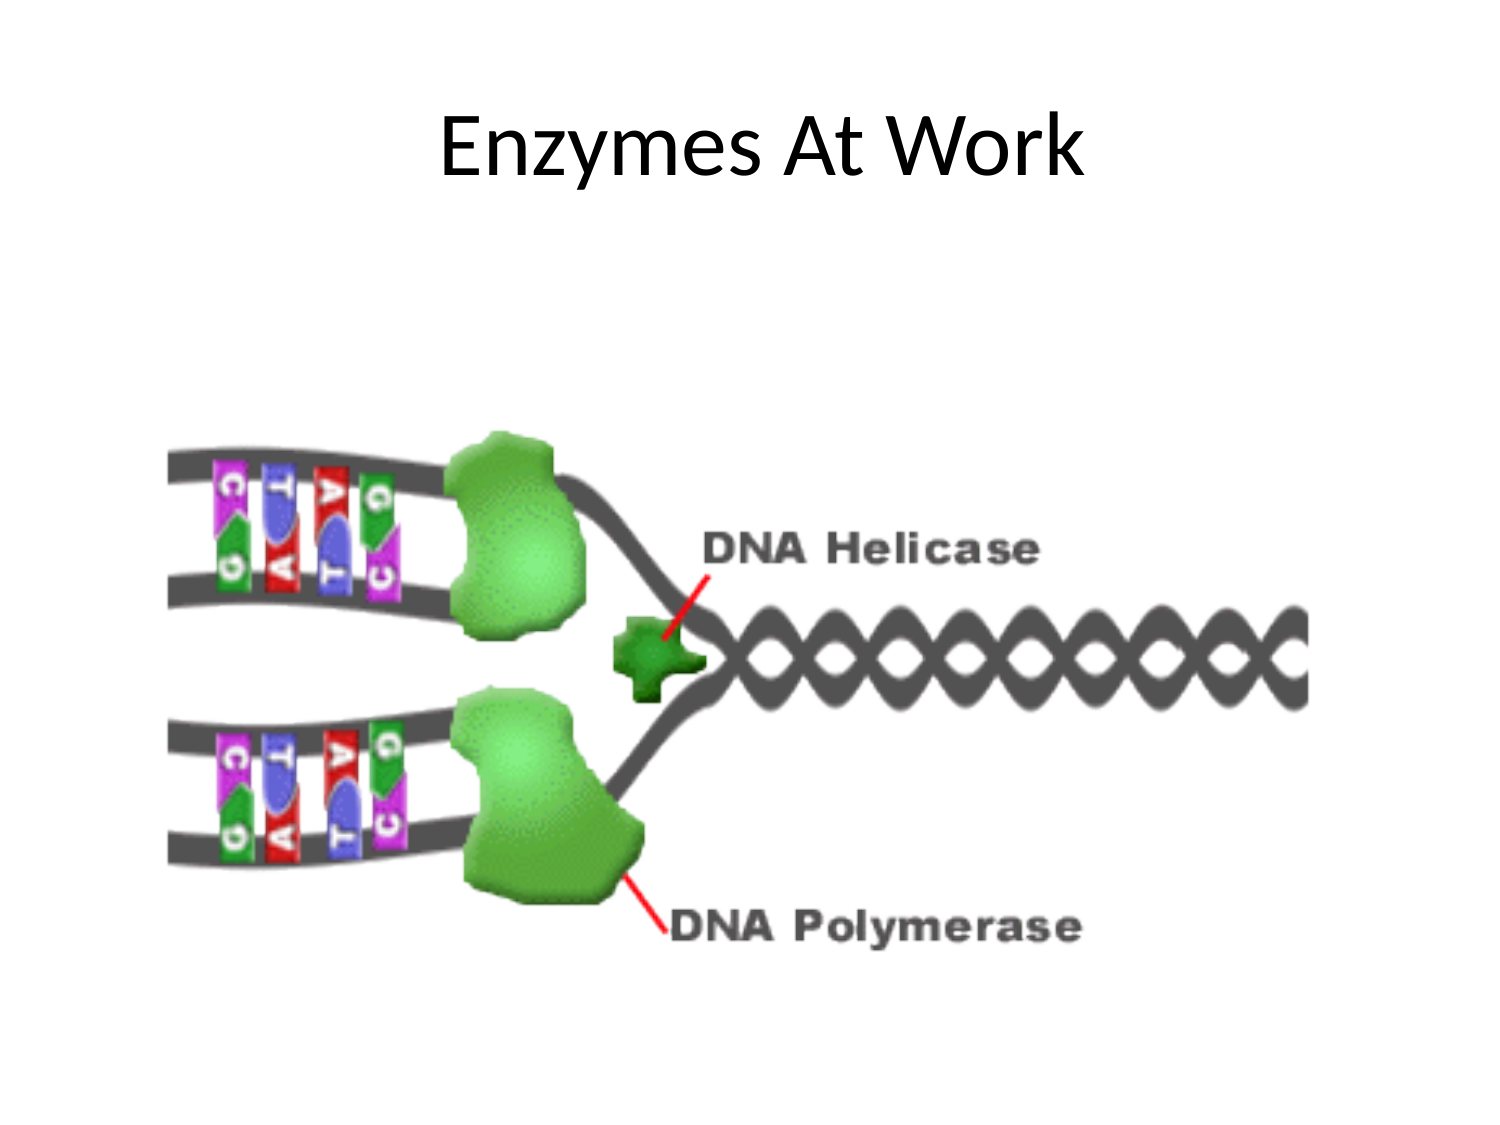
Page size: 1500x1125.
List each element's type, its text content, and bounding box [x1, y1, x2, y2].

title Enzymes At Work [74, 44, 1451, 233]
picture [87, 324, 1388, 976]
